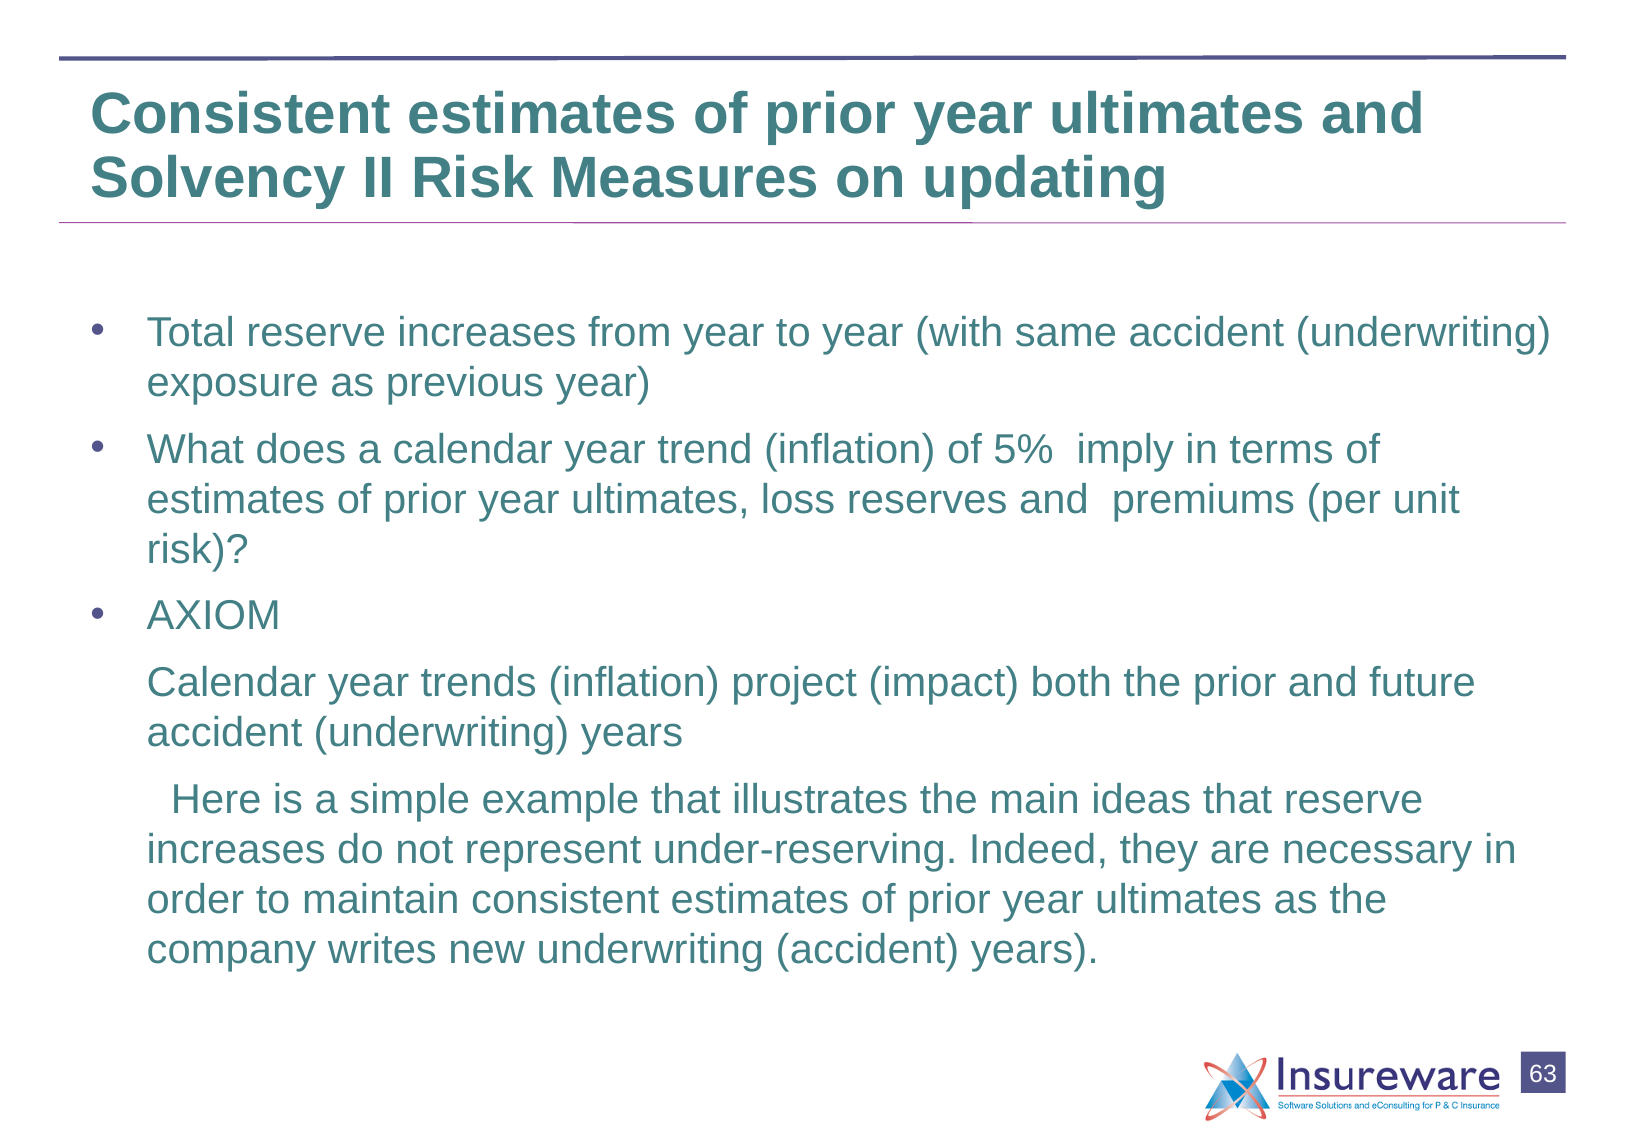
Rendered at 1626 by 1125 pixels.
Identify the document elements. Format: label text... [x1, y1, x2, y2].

slide_number 62 [1520, 1051, 1566, 1093]
picture [1202, 1052, 1500, 1122]
list Total reserve increases from year to year (with same accident (underwriting) exposure as previous year) What does a calendar year trend (inflation) of 5% imply in terms of estimates of prior year ultimates, loss reserves and premiums (per unit risk)? AXIOM Calendar year trends (inflation) project (impact) both the prior and future accident (underwriting) years Here is a simple example that illustrates the main ideas that reserve increases do not represent under-reserving. Indeed, they are necessary in order to maintain consistent estimates of prior year ultimates as the company writes new underwriting (accident) years). [90, 304, 1568, 1006]
title Consistent estimates of prior year ultimates and Solvency II Risk Measures on updating [90, 79, 1568, 204]
